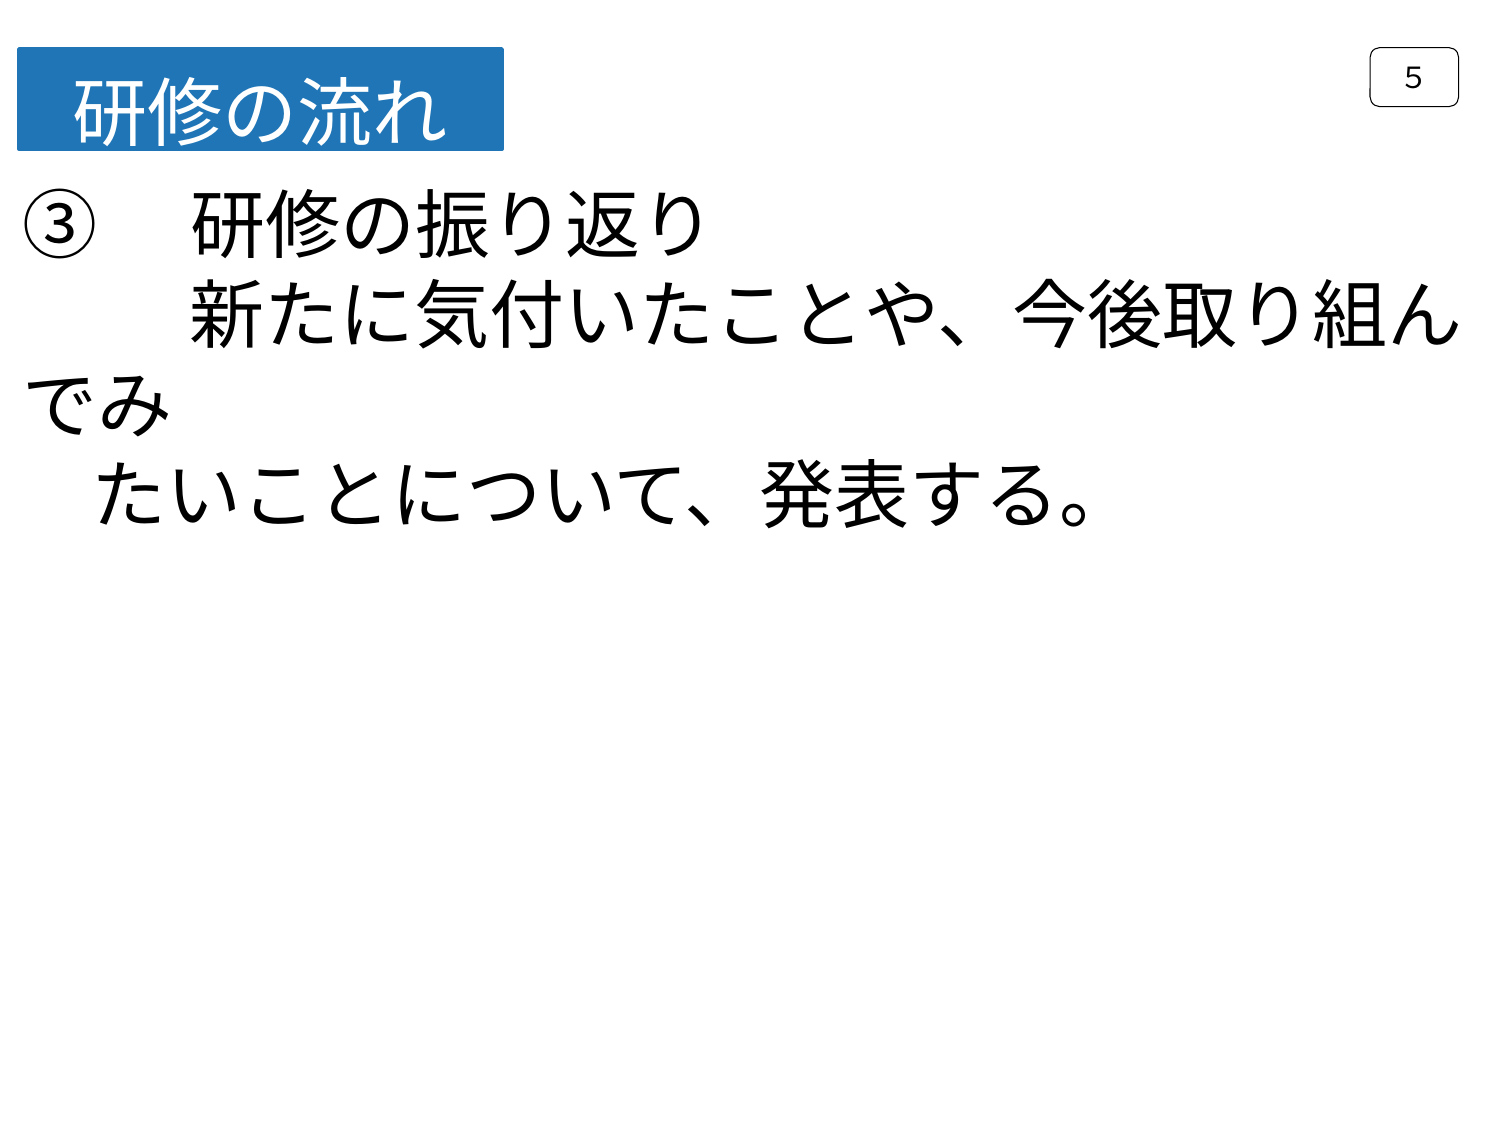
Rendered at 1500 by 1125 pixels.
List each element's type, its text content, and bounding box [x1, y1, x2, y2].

text_box ③ 研修の振り返り 新たに気付いたことや、今後取り組んでみ たいことについて、発表する。 [8, 169, 1491, 545]
text_box ５ [1367, 45, 1461, 109]
text_box 研修の流れ [17, 47, 504, 151]
